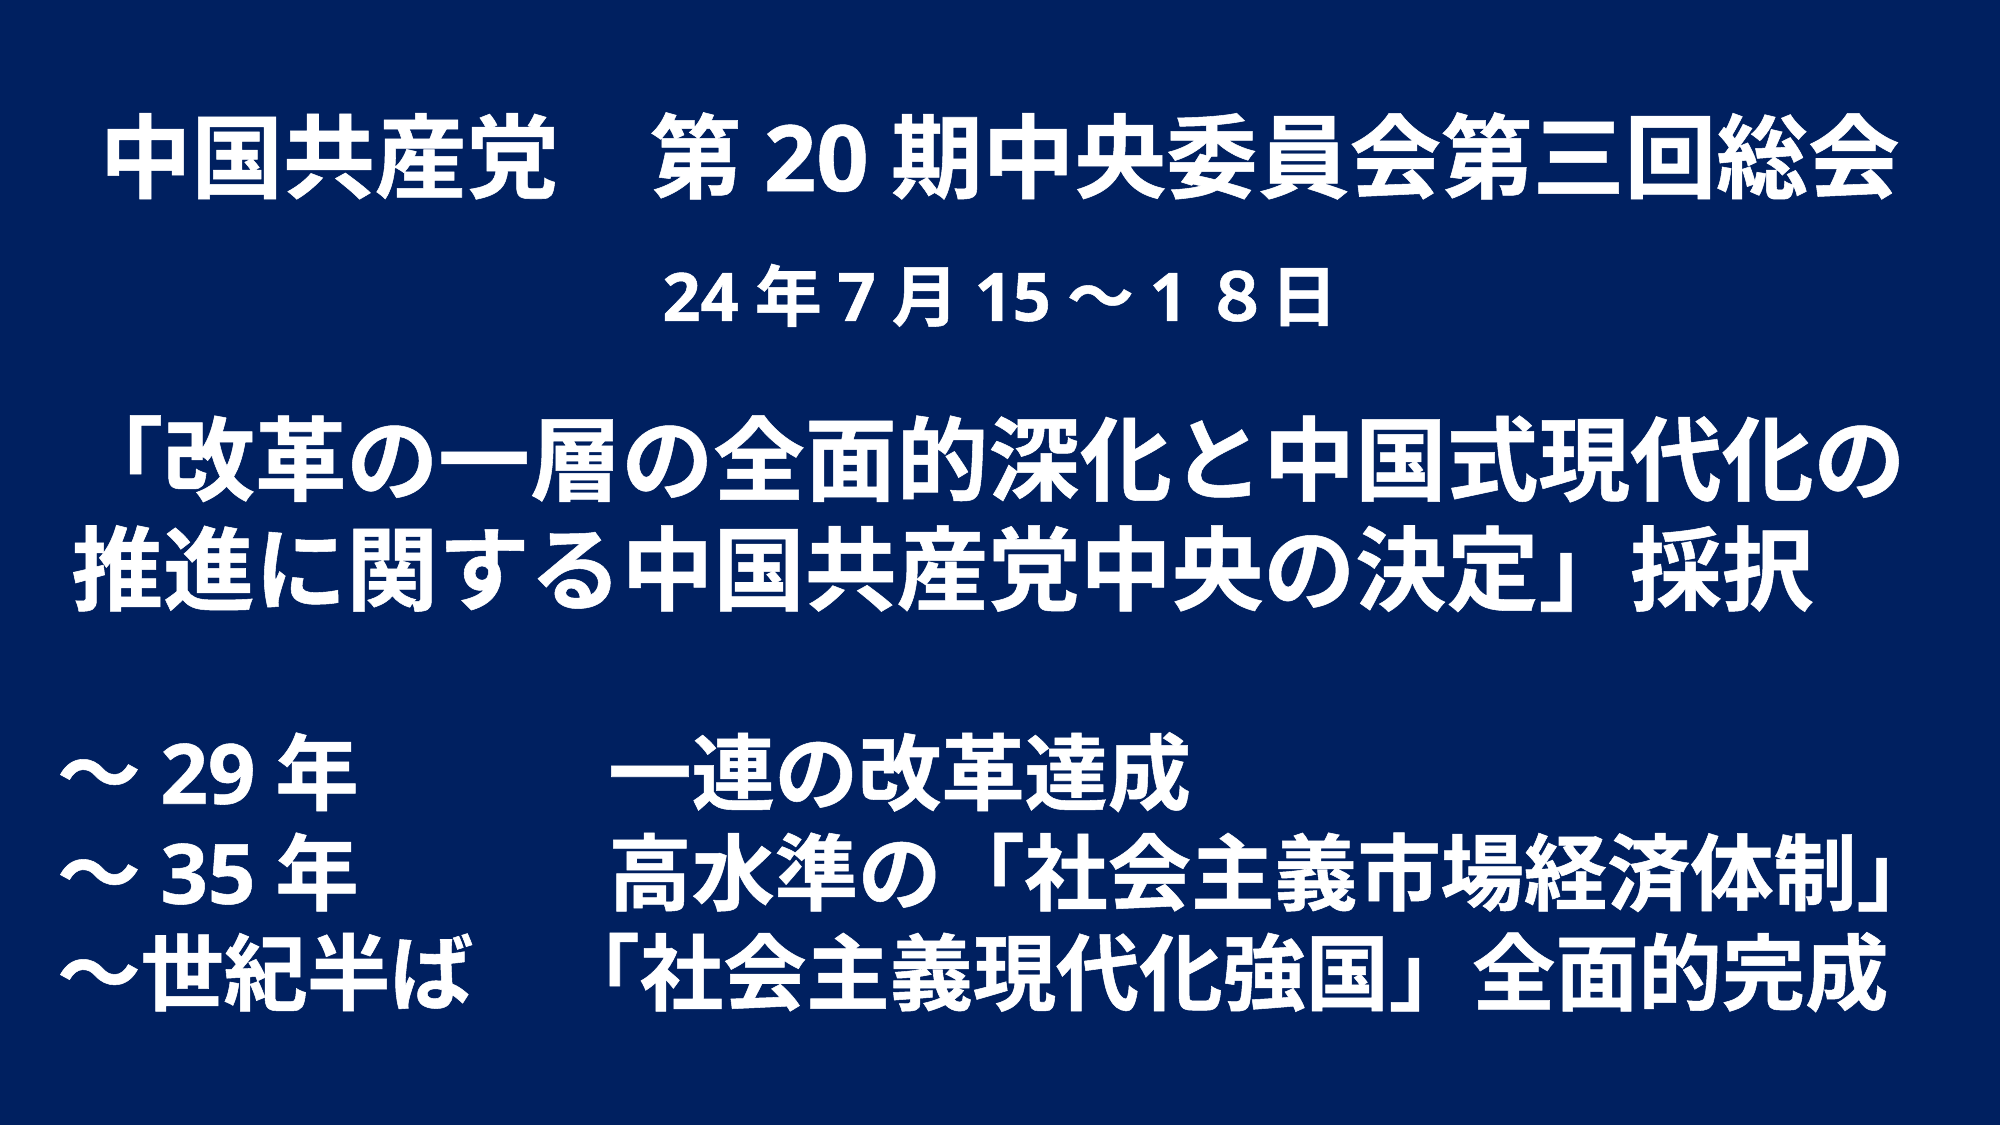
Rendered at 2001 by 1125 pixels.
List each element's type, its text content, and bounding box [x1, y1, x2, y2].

text_box ～29年 一連の改革達成 ～35年 高水準の「社会主義市場経済体制」 ～世紀半ば 「社会主義現代化強国」全面的完成 [42, 713, 2000, 1028]
text_box 中国共産党 第20期中央委員会第三回総会 [85, 30, 1915, 210]
text_box 「改革の一層の全面的深化と中国式現代化の推進に関する中国共産党中央の決定」採択 [56, 394, 2000, 630]
text_box 24年7月15～1８日 [647, 155, 1353, 335]
